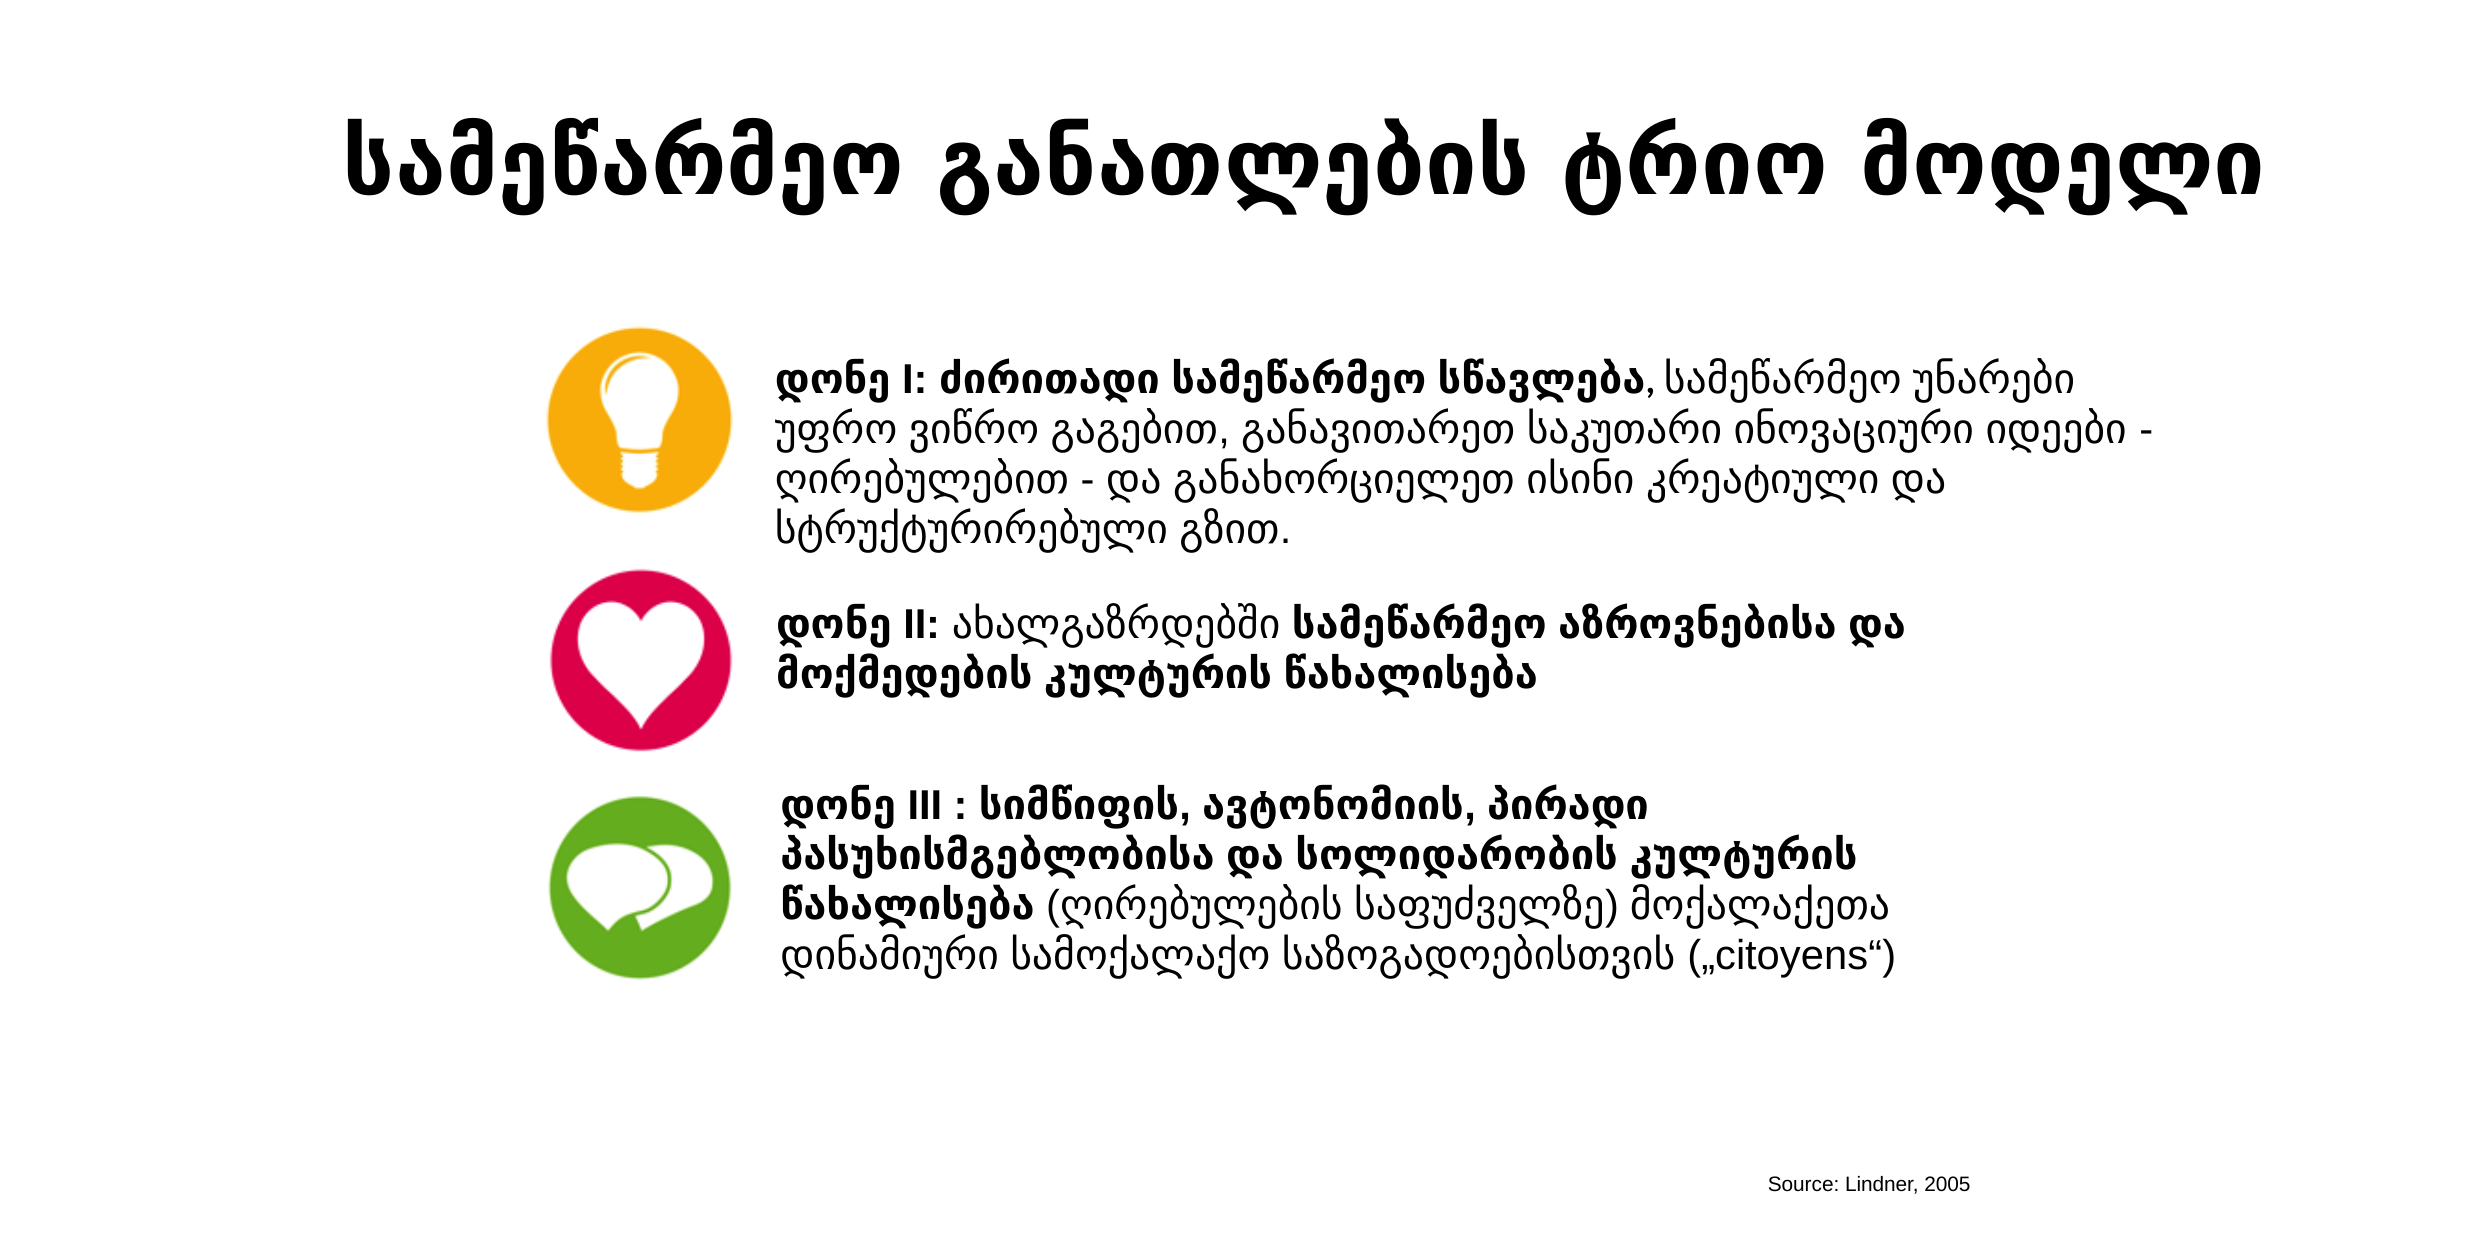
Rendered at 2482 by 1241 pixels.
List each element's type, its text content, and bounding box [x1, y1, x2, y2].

text_box დონე I: ძირითადი სამეწარმეო სწავლება, სამეწარმეო უნარები უფრო ვიწრო გაგებით, განავითარეთ საკუთარი ინოვაციური იდეები - ღირებულებით - და განახორციელეთ ისინი კრეატიული და სტრუქტურირებული გზით. [766, 343, 2179, 604]
text_box Source: Lindner, 2005 [1753, 1163, 1986, 1229]
text_box სამეწარმეო განათლების ტრიო მოდელი [328, 94, 2299, 220]
text_box დონე II: ახალგაზრდებში სამეწარმეო აზროვნებისა და მოქმედების კულტურის წახალისება [766, 589, 2066, 705]
text_box დონე III : სიმწიფის, ავტონომიის, პირადი პასუხისმგებლობისა და სოლიდარობის კულტურის წახალისება (ღირებულების საფუძველზე) მოქალაქეთა დინამიური სამოქალაქო საზოგადოებისთვის („citoyens“) [765, 770, 1934, 1036]
picture [517, 297, 763, 1010]
